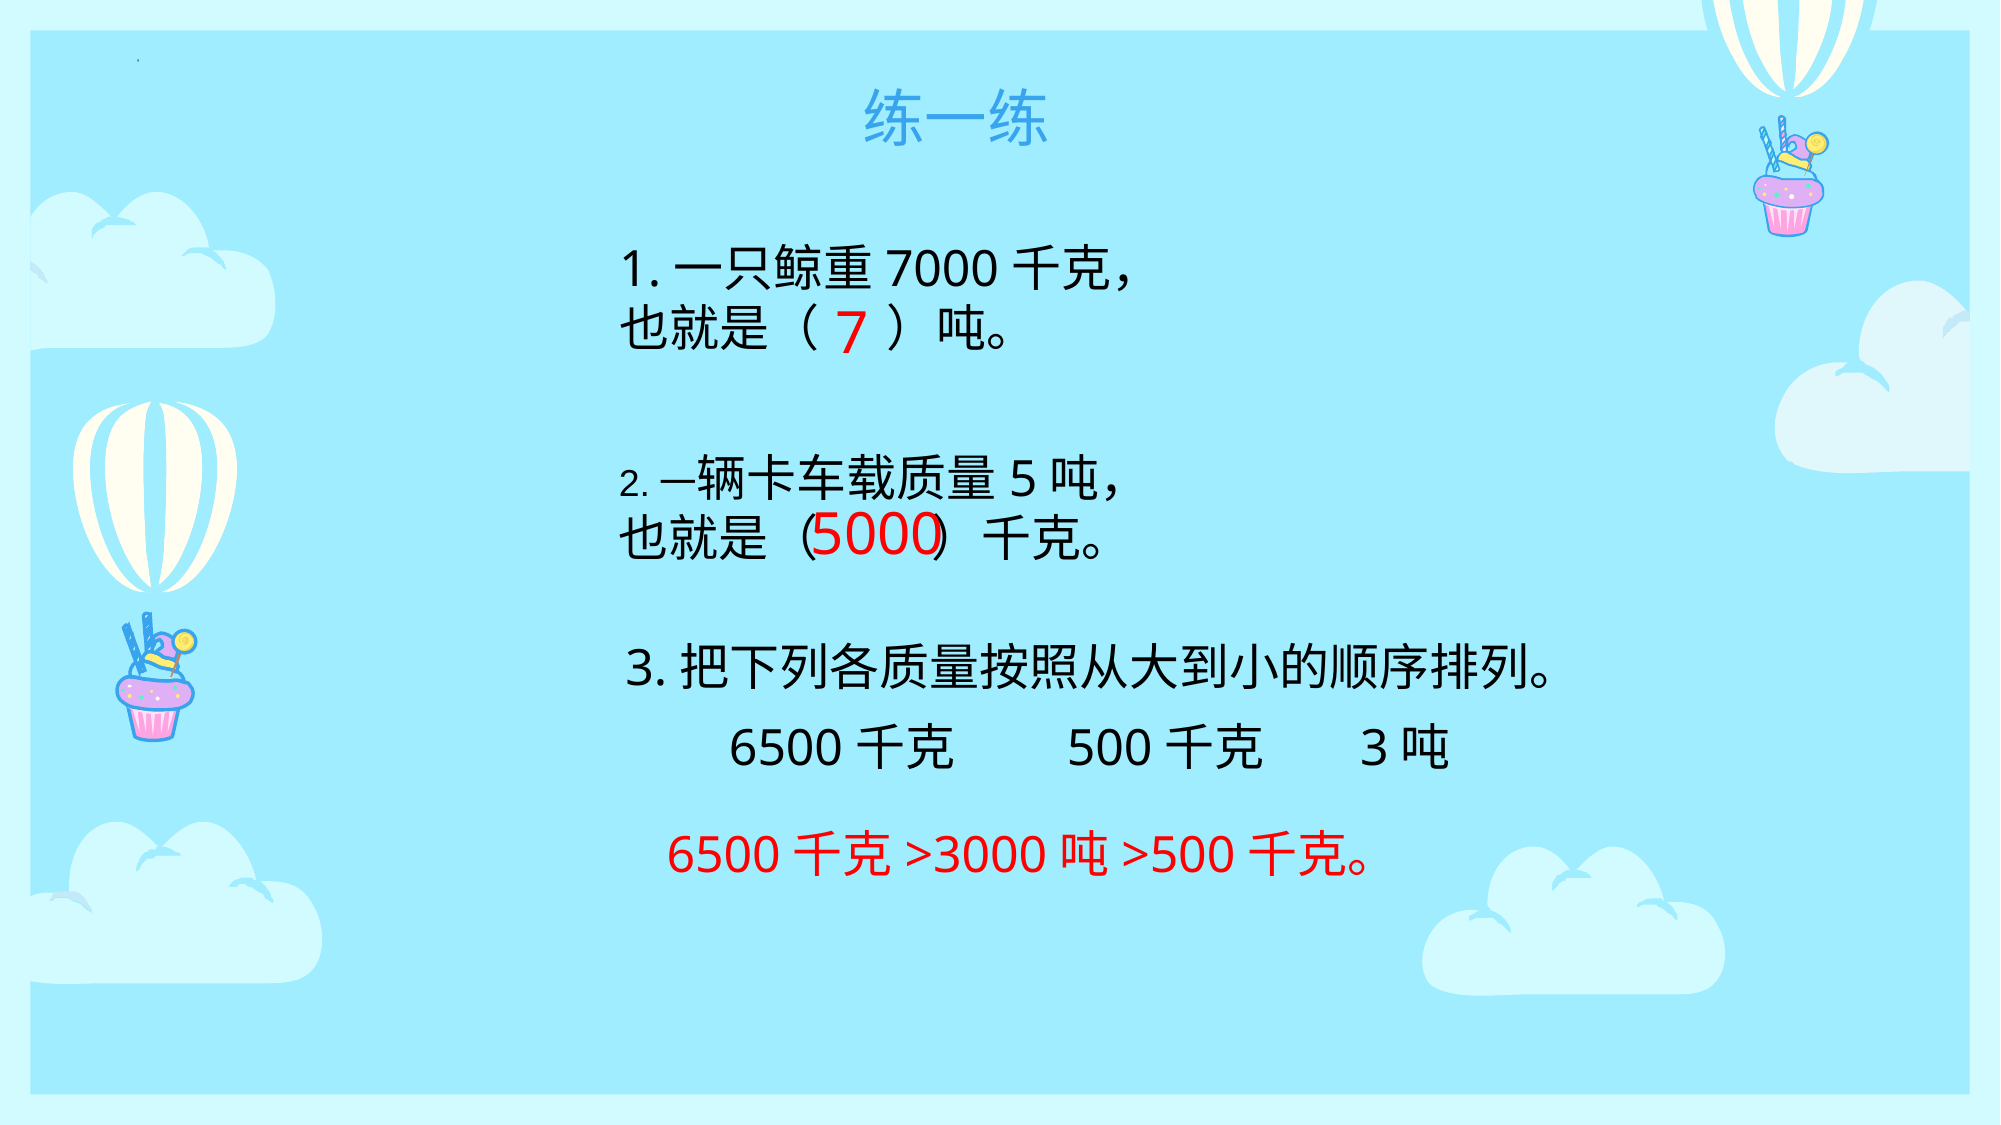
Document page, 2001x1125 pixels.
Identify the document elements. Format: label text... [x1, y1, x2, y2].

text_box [1419, 846, 1730, 998]
text_box 练一练 [847, 72, 1153, 162]
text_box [1771, 280, 1970, 475]
text_box [0, 0, 2000, 1125]
text_box 3.把下列各质量按照从大到小的顺序排列。 6500千克 500千克 3吨 [507, 611, 1594, 787]
text_box 5000 [795, 488, 959, 574]
text_box 7 [793, 287, 912, 373]
text_box 2.一辆卡车载质量5吨， 也就是（ ）千克。 [604, 438, 1150, 574]
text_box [30, 191, 280, 351]
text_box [59, 399, 251, 742]
text_box 1.一只鲸重7000千克， 也就是（ ）吨。 [604, 228, 1216, 364]
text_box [27, 821, 327, 984]
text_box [1701, 0, 1877, 238]
text_box 6500千克>3000吨>500千克。 [651, 815, 1450, 890]
